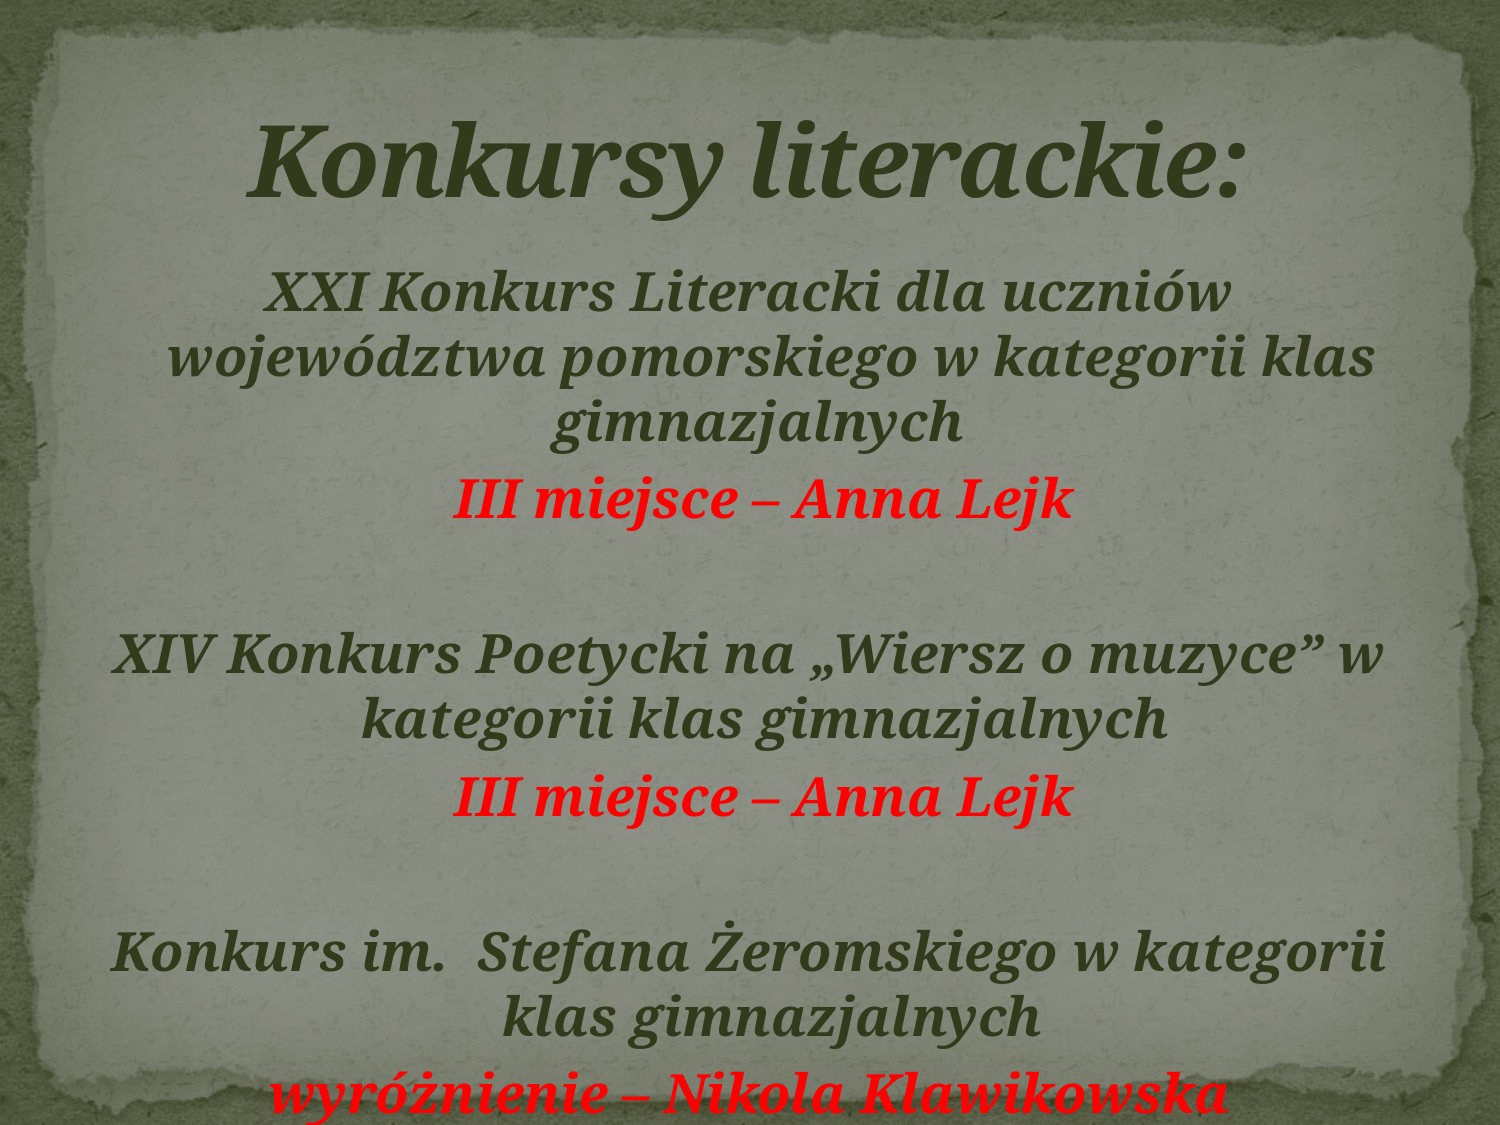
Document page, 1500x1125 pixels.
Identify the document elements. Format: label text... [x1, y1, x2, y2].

list XXI Konkurs Literacki dla uczniów województwa pomorskiego w kategorii klas gimnazjalnych III miejsce – Anna Lejk XIV Konkurs Poetycki na „Wiersz o muzyce” w kategorii klas gimnazjalnych III miejsce – Anna Lejk Konkurs im. Stefana Żeromskiego w kategorii klas gimnazjalnych wyróżnienie – Nikola Klawikowska [75, 249, 1425, 1090]
title Konkursy literackie: [74, 24, 1425, 225]
